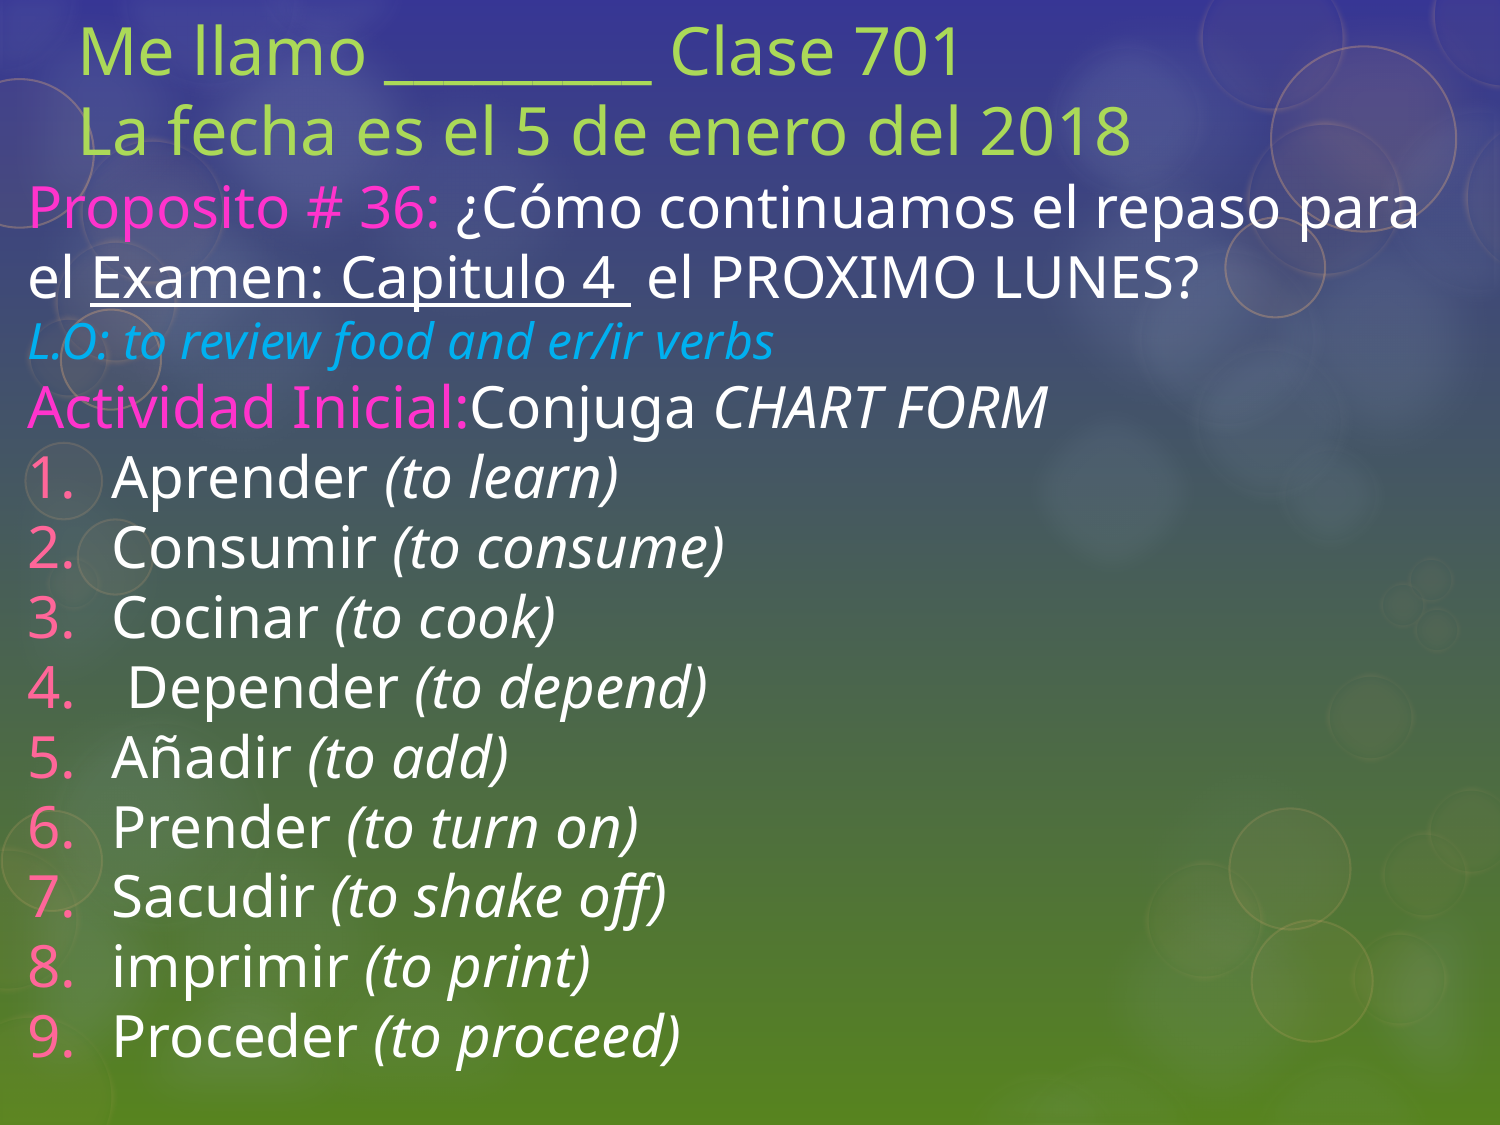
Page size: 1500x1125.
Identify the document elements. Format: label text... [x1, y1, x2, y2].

text_box Proposito # 36: ¿Cómo continuamos el repaso para el Examen: Capitulo 4 el PROXIMO LUNES? L.O: to review food and er/ir verbs Actividad Inicial:Conjuga CHART FORM Aprender (to learn) Consumir (to consume) Cocinar (to cook) Depender (to depend) Añadir (to add) Prender (to turn on) Sacudir (to shake off) imprimir (to print) Proceder (to proceed) [12, 162, 1488, 1077]
title Me llamo _________ Clase 701 La fecha es el 5 de enero del 2018 [62, 12, 1450, 162]
